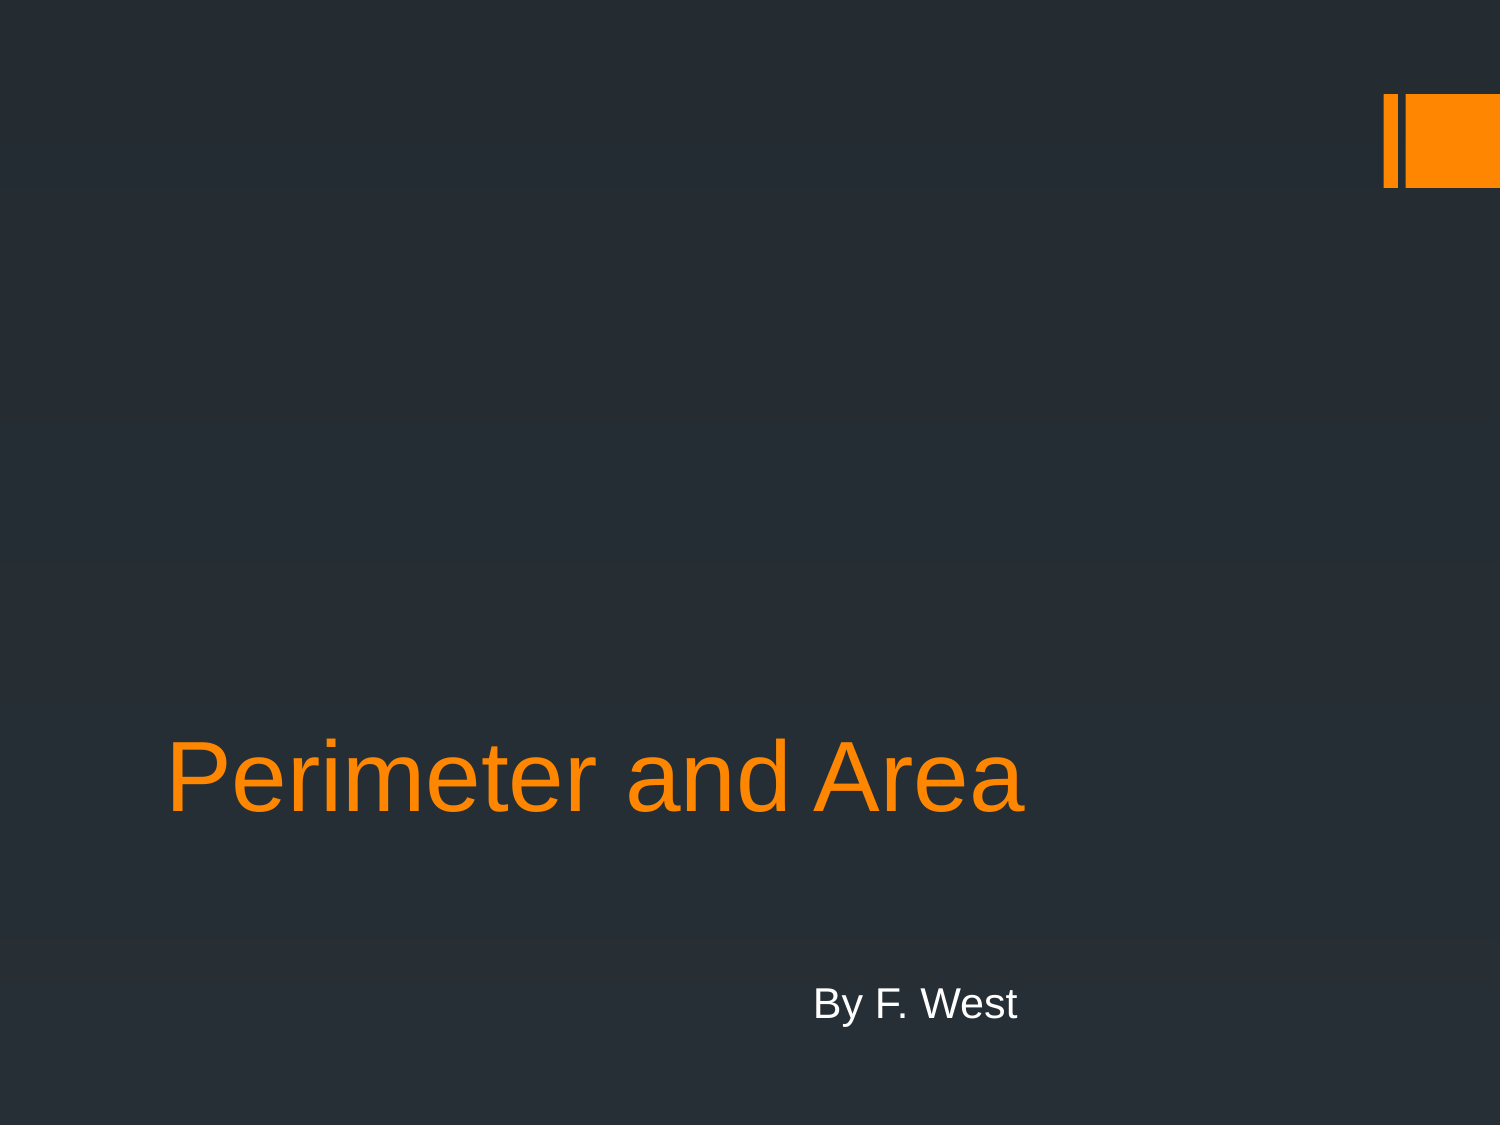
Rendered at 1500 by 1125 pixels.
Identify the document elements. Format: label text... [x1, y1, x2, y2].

title Perimeter and Area [150, 412, 1350, 839]
subtitle By F. West [150, 847, 1350, 1036]
